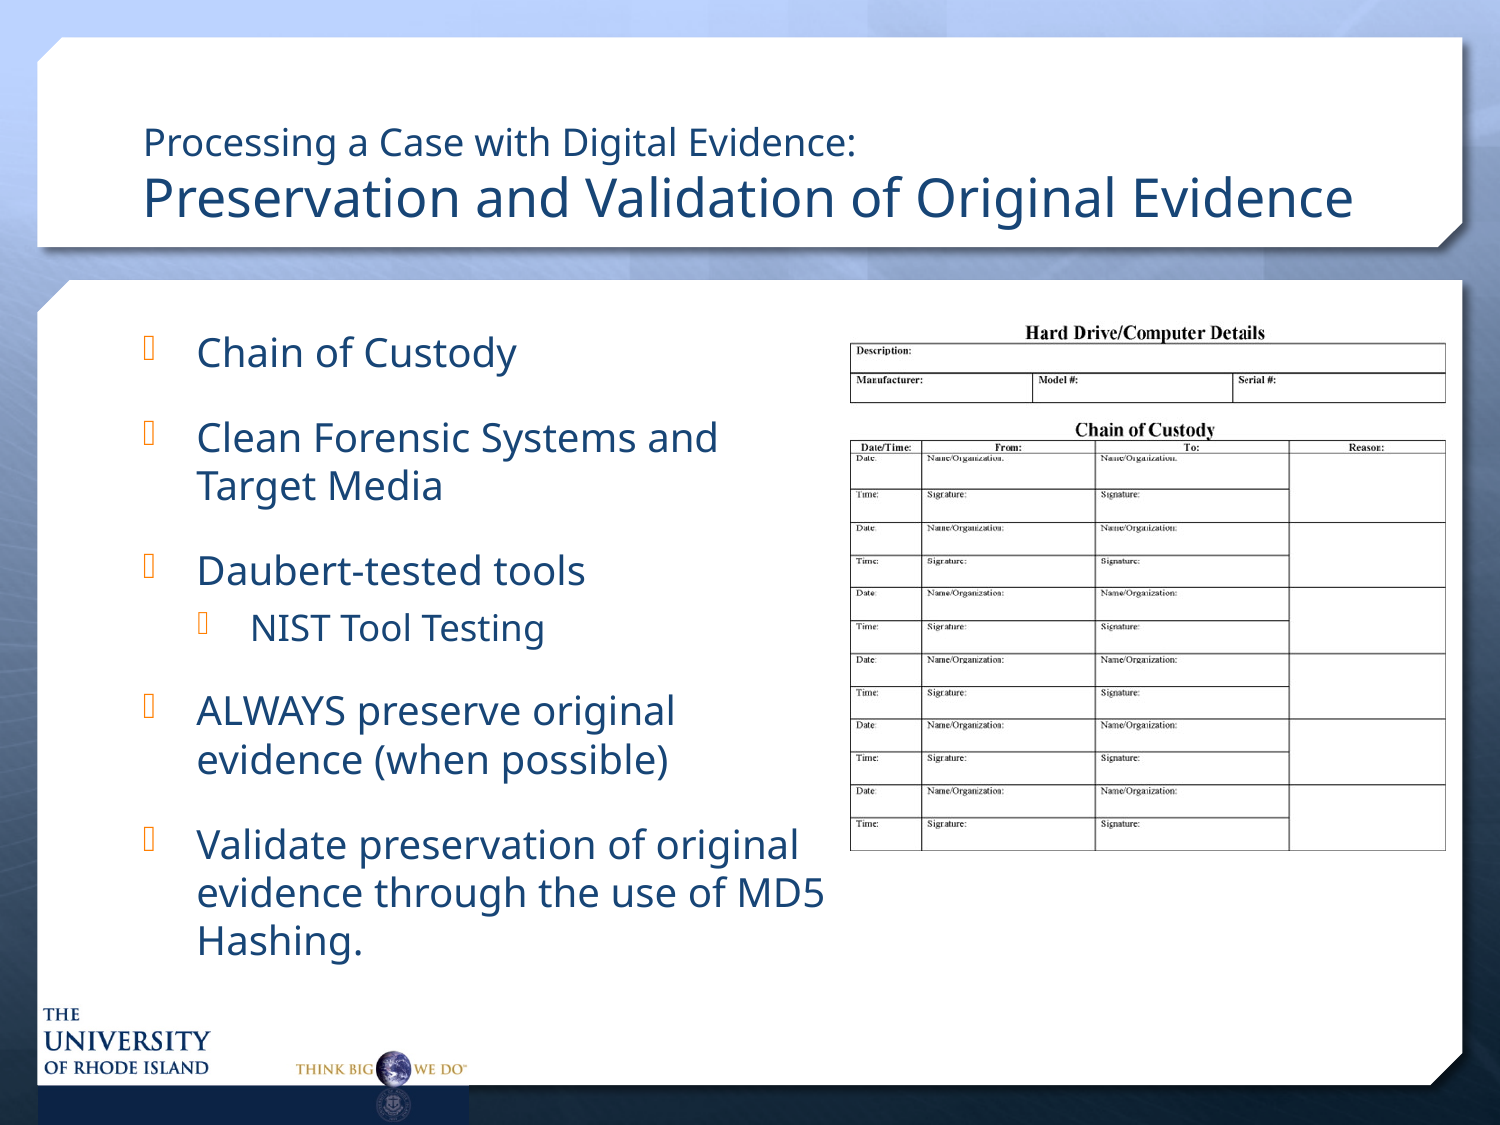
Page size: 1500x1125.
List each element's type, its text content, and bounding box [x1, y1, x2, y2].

picture [38, 1004, 469, 1125]
list Chain of Custody Clean Forensic Systems and Target Media Daubert-tested tools NIST Tool Testing ALWAYS preserve original evidence (when possible) Validate preservation of original evidence through the use of MD5 Hashing. [127, 319, 861, 978]
title Processing a Case with Digital Evidence: Preservation and Validation of Original Evidence [127, 48, 1372, 236]
picture [850, 321, 1447, 852]
